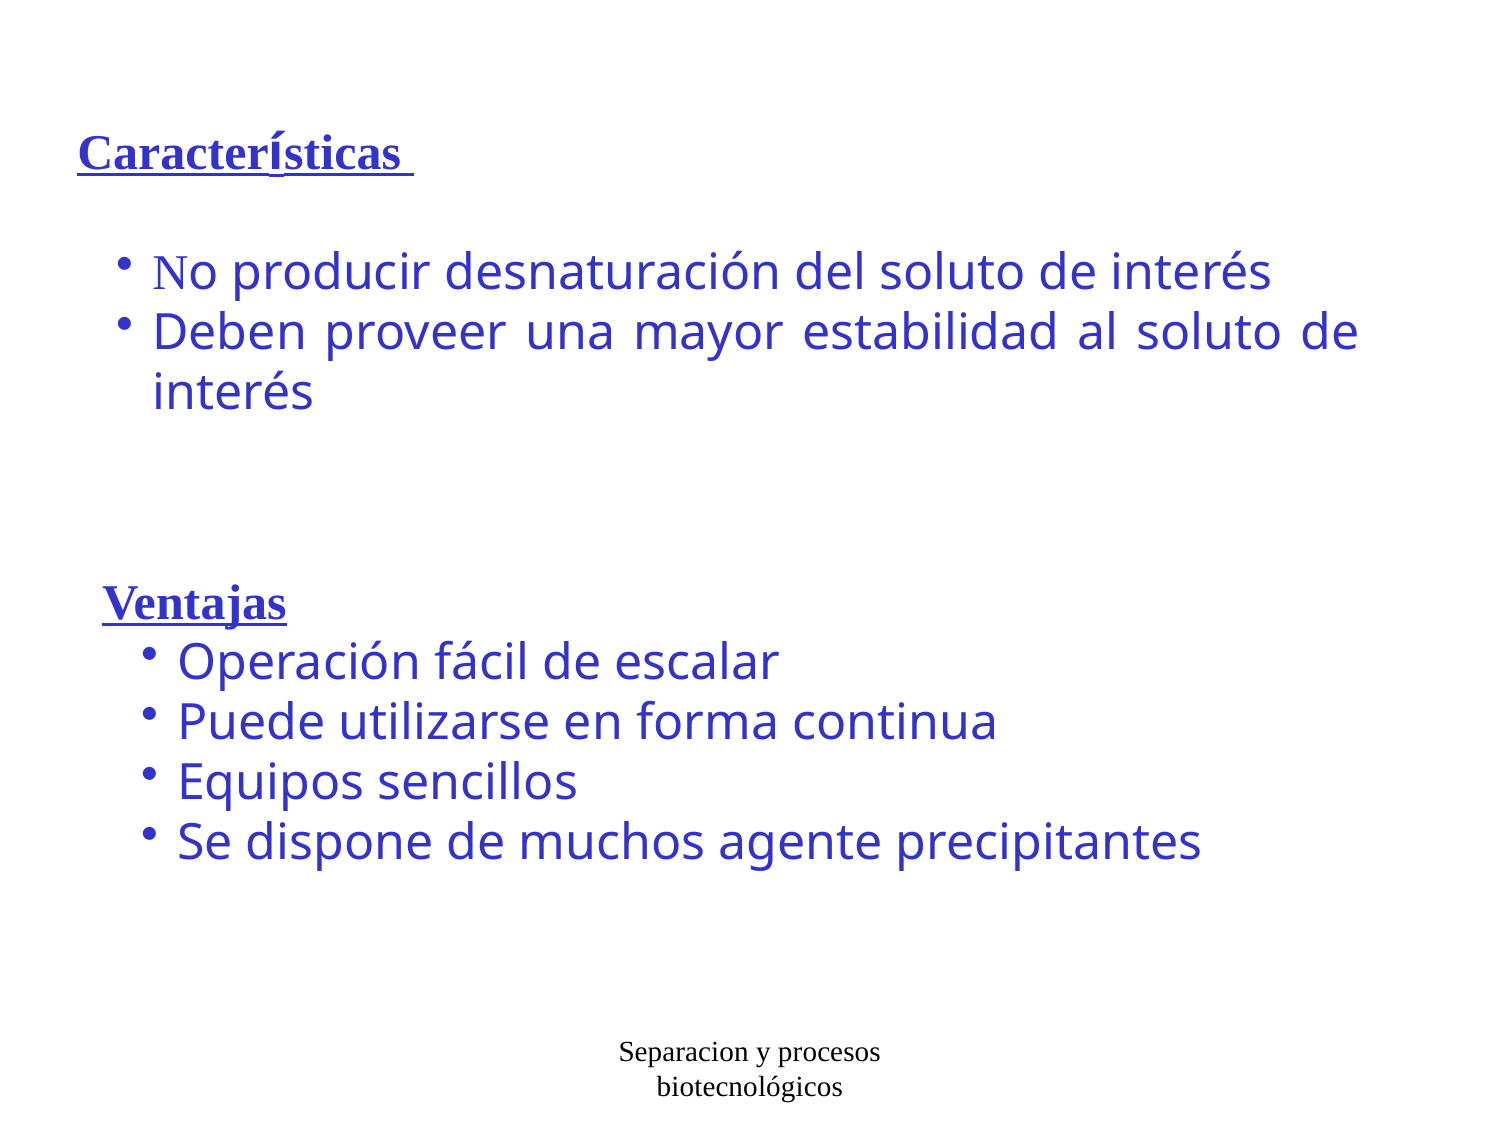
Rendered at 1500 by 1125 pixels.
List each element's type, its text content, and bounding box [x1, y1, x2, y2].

text_box Ventajas Operación fácil de escalar Puede utilizarse en forma continua Equipos sencillos Se dispone de muchos agente precipitantes [87, 562, 1450, 878]
text_box [734, 994, 1213, 1070]
text_box Características No producir desnaturación del soluto de interés Deben proveer una mayor estabilidad al soluto de interés [62, 112, 1375, 428]
footer Separacion y procesos biotecnológicos [512, 1024, 988, 1101]
